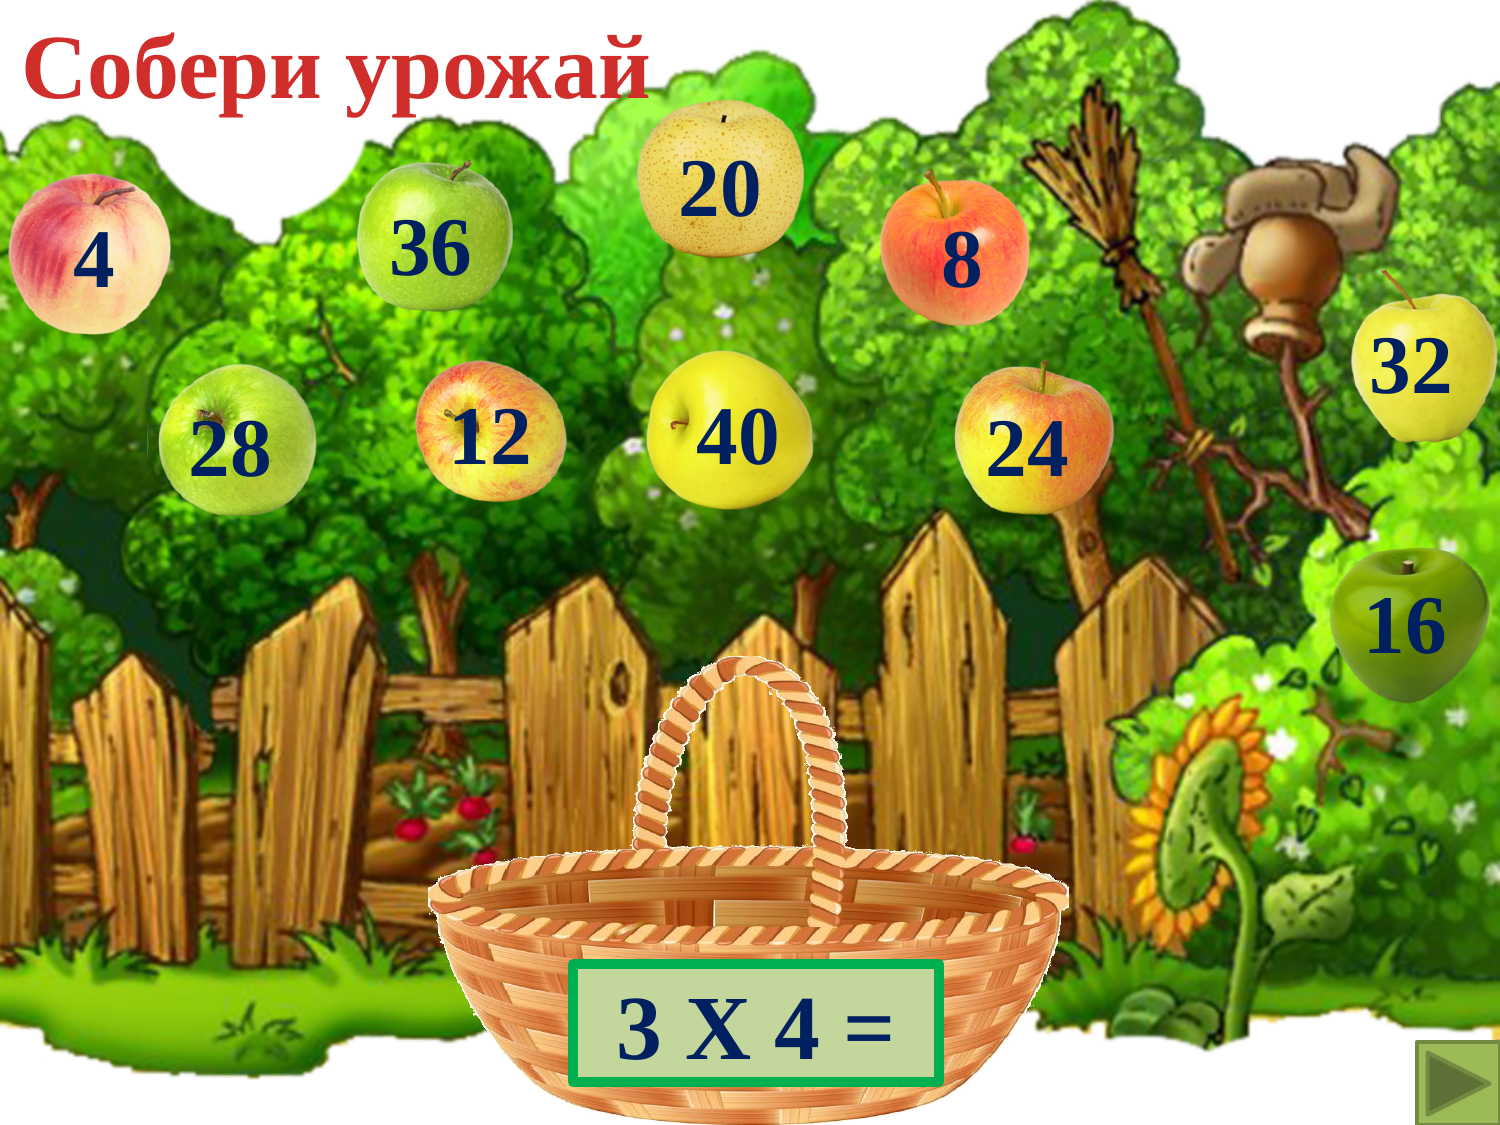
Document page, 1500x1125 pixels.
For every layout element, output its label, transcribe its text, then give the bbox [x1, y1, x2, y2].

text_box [1310, 538, 1500, 707]
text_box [619, 66, 810, 262]
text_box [926, 349, 1117, 526]
text_box Собери урожай [0, 0, 674, 125]
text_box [0, 160, 178, 339]
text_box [631, 314, 822, 517]
picture [0, 0, 1500, 1125]
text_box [348, 148, 514, 324]
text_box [867, 160, 1034, 336]
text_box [1346, 255, 1500, 450]
text_box [1415, 1040, 1500, 1125]
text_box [147, 349, 325, 528]
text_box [407, 349, 573, 520]
